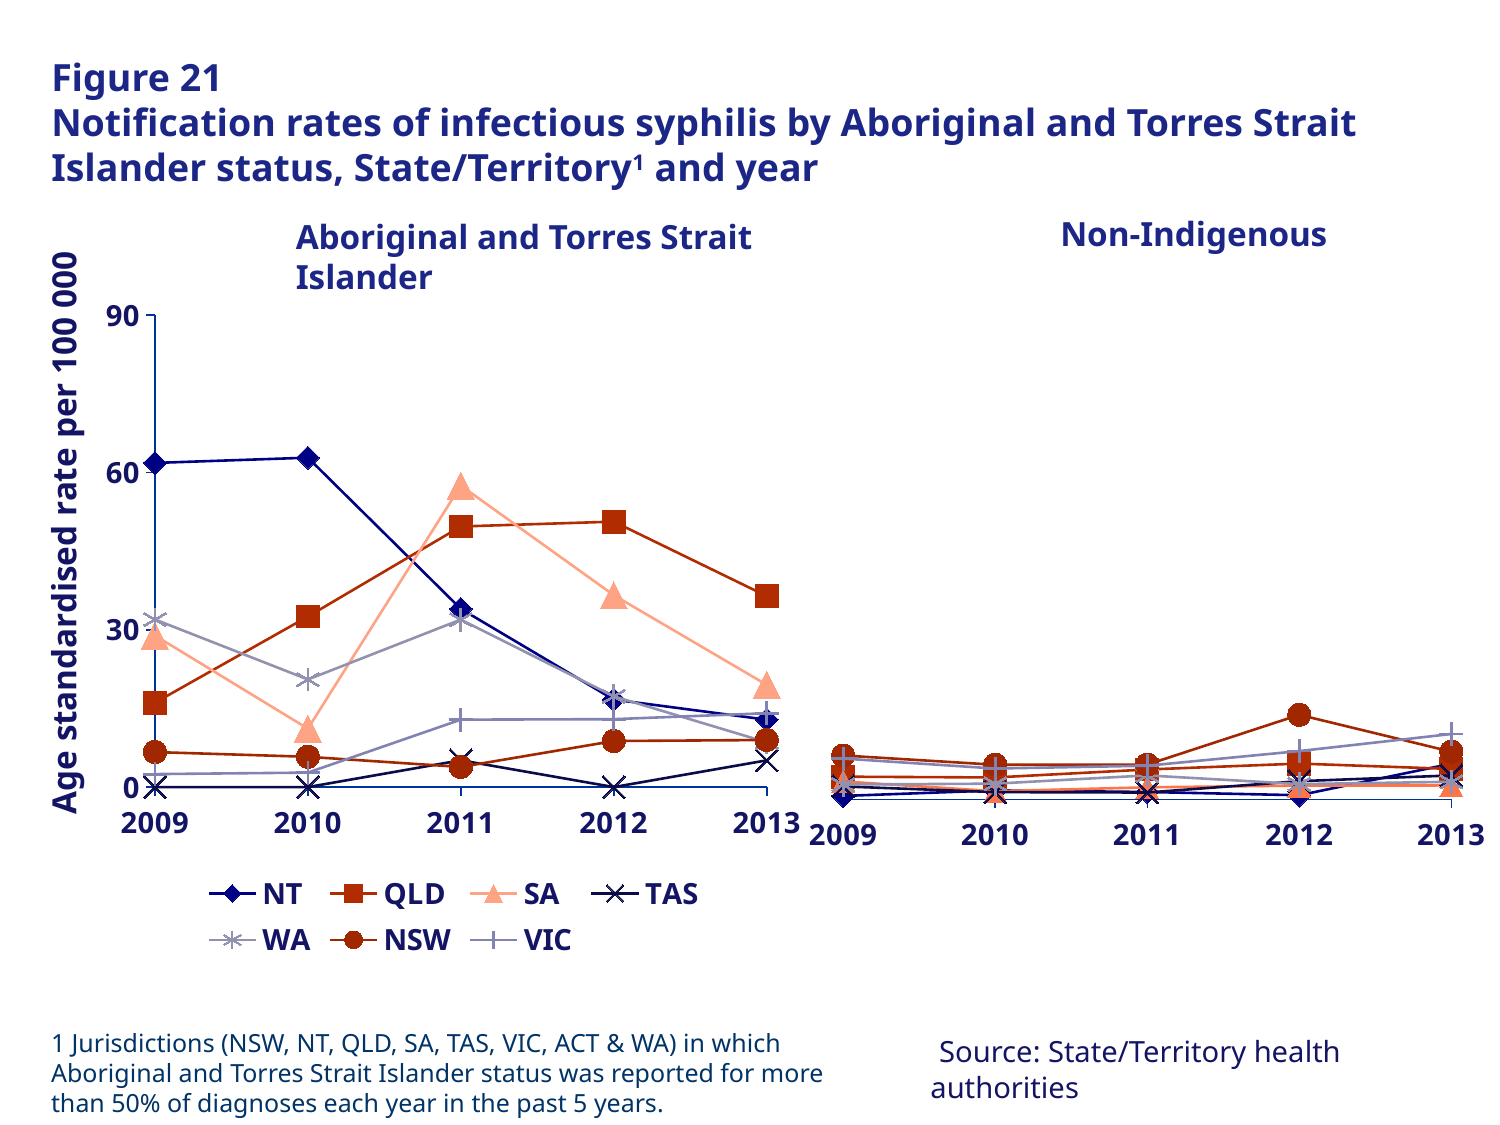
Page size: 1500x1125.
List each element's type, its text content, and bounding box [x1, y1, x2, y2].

title Figure 21 Notification rates of infectious syphilis by Aboriginal and Torres Strait Islander status, State/Territory1 and year [36, 46, 1500, 237]
text_box Age standardised rate per 100 000 [35, 236, 91, 830]
text_box Source: State/Territory health authorities [915, 1022, 1500, 1112]
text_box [280, 205, 1363, 265]
text_box 1 Jurisdictions (NSW, NT, QLD, SA, TAS, VIC, ACT & WA) in which Aboriginal and Torres Strait Islander status was reported for more than 50% of diagnoses each year in the past 5 years. [36, 1020, 846, 1125]
chart [90, 263, 1500, 967]
